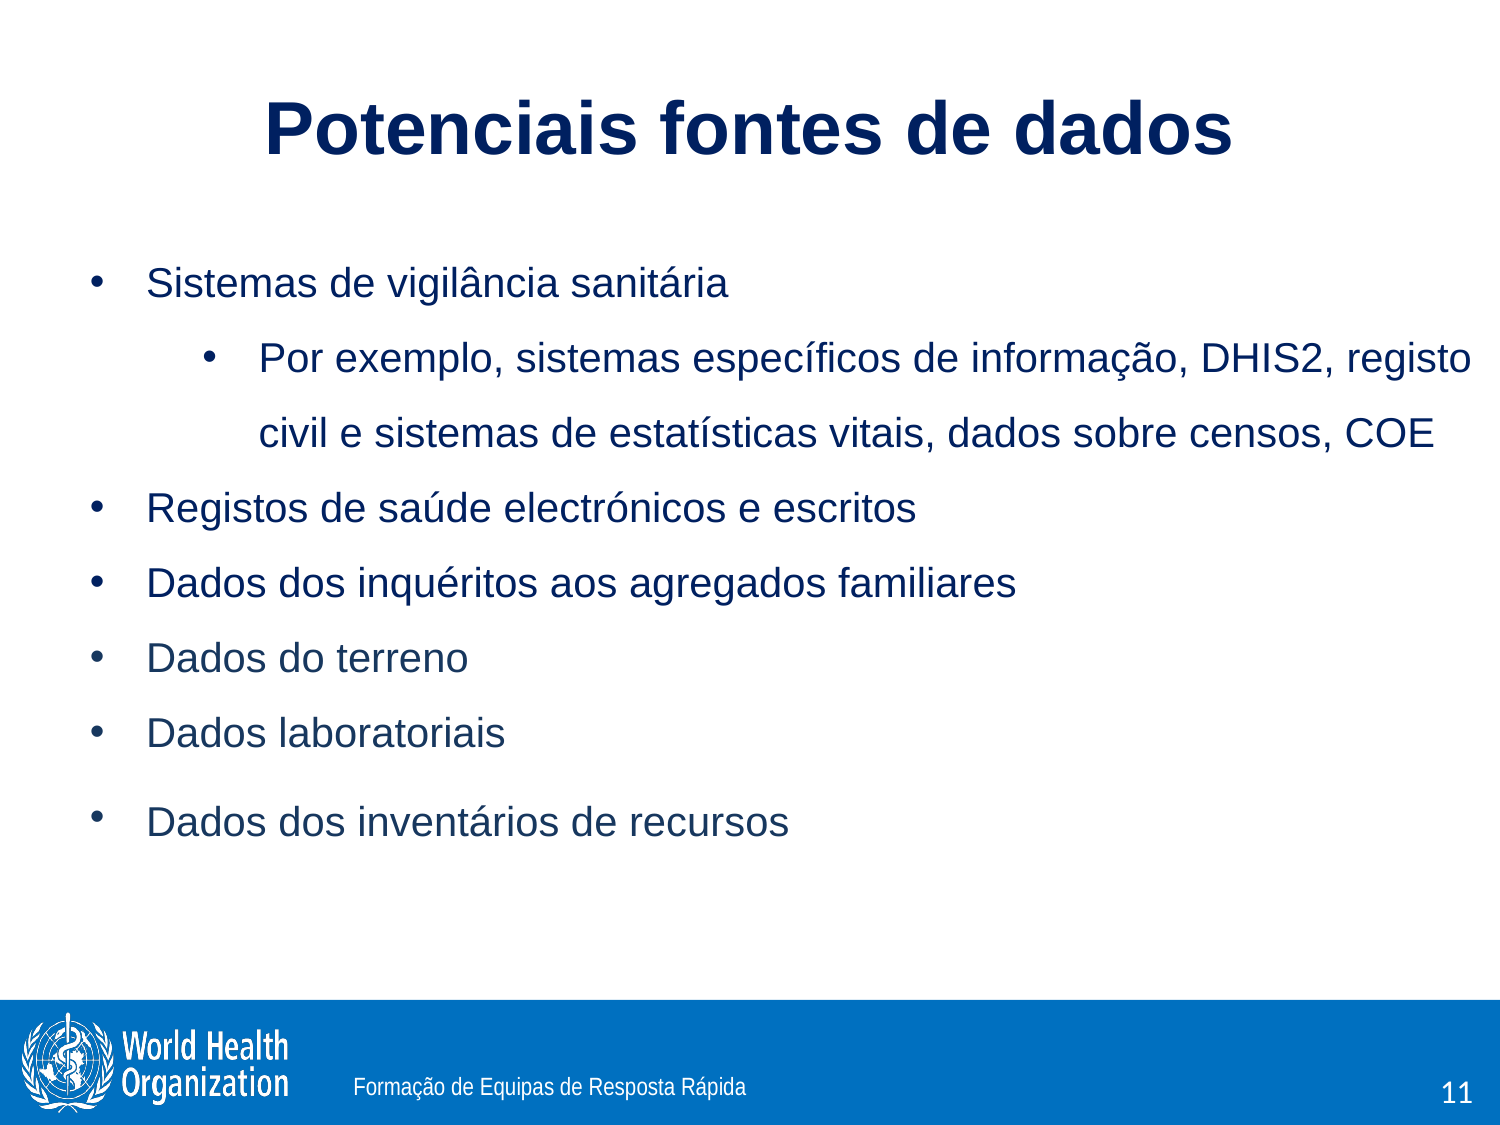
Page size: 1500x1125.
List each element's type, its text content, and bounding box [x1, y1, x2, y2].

text_box Sistemas de vigilância sanitária Por exemplo, sistemas específicos de informação, DHIS2, registo civil e sistemas de estatísticas vitais, dados sobre censos, COE Registos de saúde electrónicos e escritos Dados dos inquéritos aos agregados familiares Dados do terreno Dados laboratoriais Dados dos inventários de recursos [0, 219, 1500, 941]
text_box Potenciais fontes de dados [0, 30, 1500, 219]
picture [21, 1012, 288, 1113]
